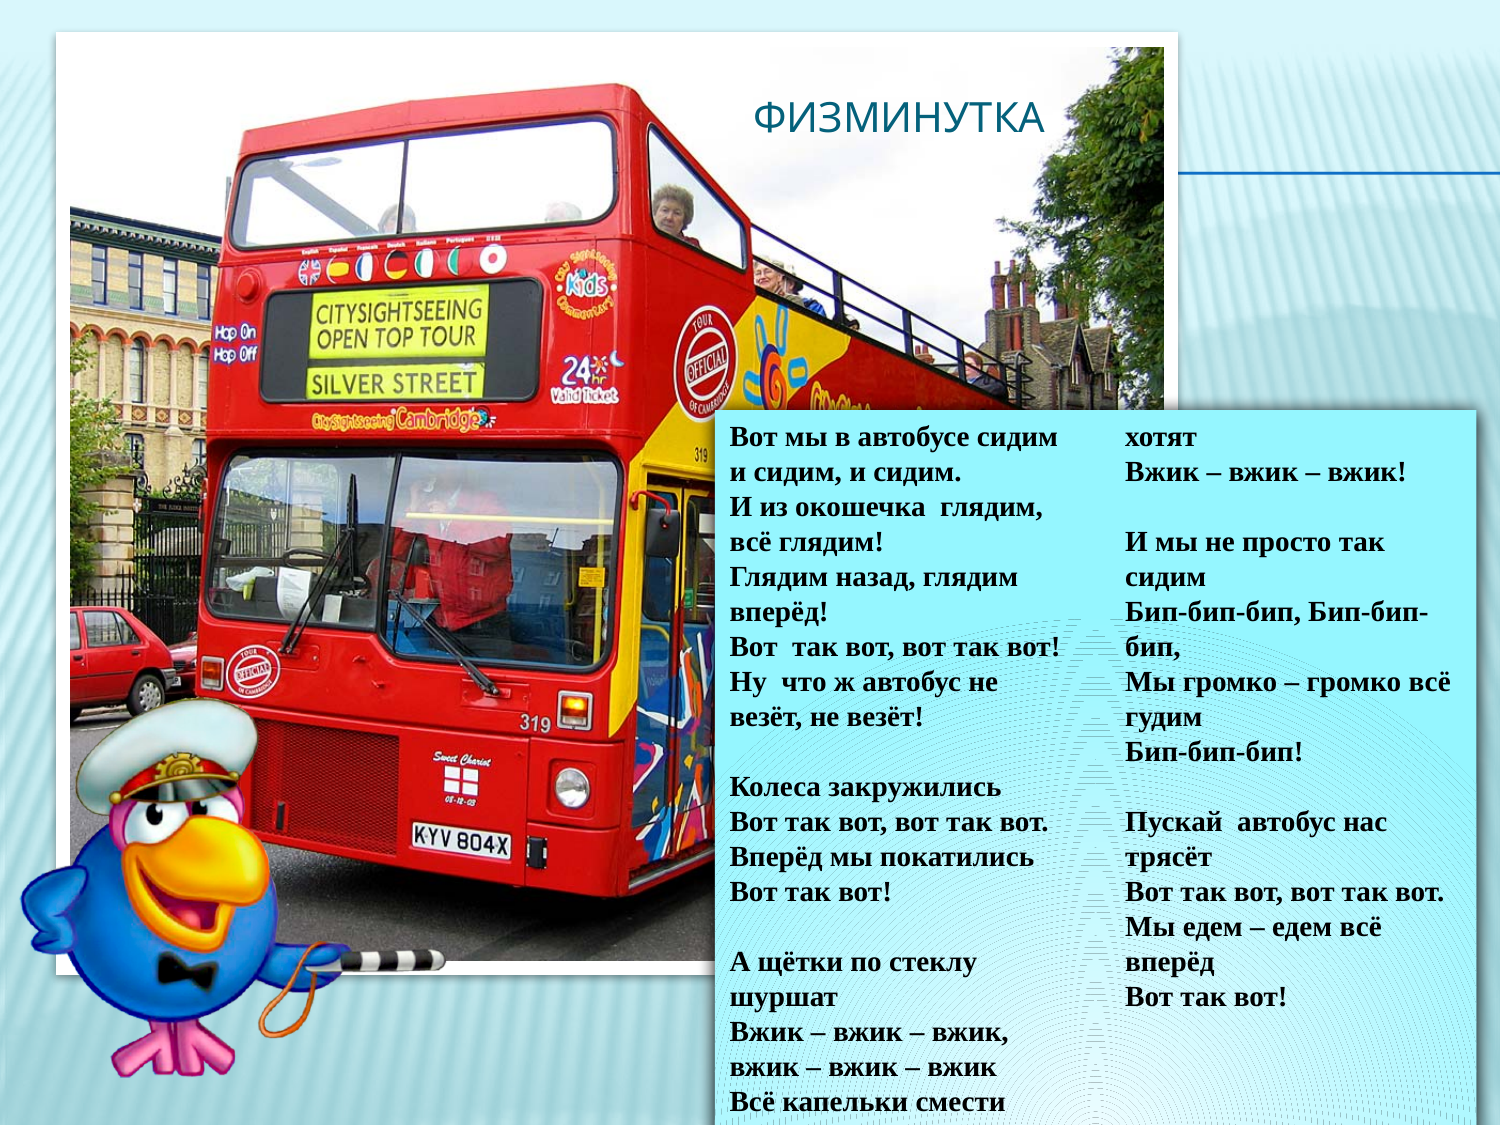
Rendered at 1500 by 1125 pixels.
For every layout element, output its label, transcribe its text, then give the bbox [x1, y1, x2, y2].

title физминутка [1167, 46, 1172, 185]
picture [11, 46, 1164, 1091]
text_box Вот мы в автобусе сидим и сидим, и сидим. И из окошечка глядим, всё глядим! Глядим назад, глядим вперёд! Вот так вот, вот так вот! Ну что ж автобус не везёт, не везёт! Колеса закружились Вот так вот, вот так вот. Вперёд мы покатились Вот так вот! А щётки по стеклу шуршат Вжик – вжик – вжик, вжик – вжик – вжик Всё капельки смести хотят Вжик – вжик – вжик! И мы не просто так сидим Бип-бип-бип, Бип-бип-бип, Мы громко – громко всё гудим Бип-бип-бип! Пускай автобус нас трясёт Вот так вот, вот так вот. Мы едем – едем всё вперёд Вот так вот! [714, 409, 1477, 1125]
